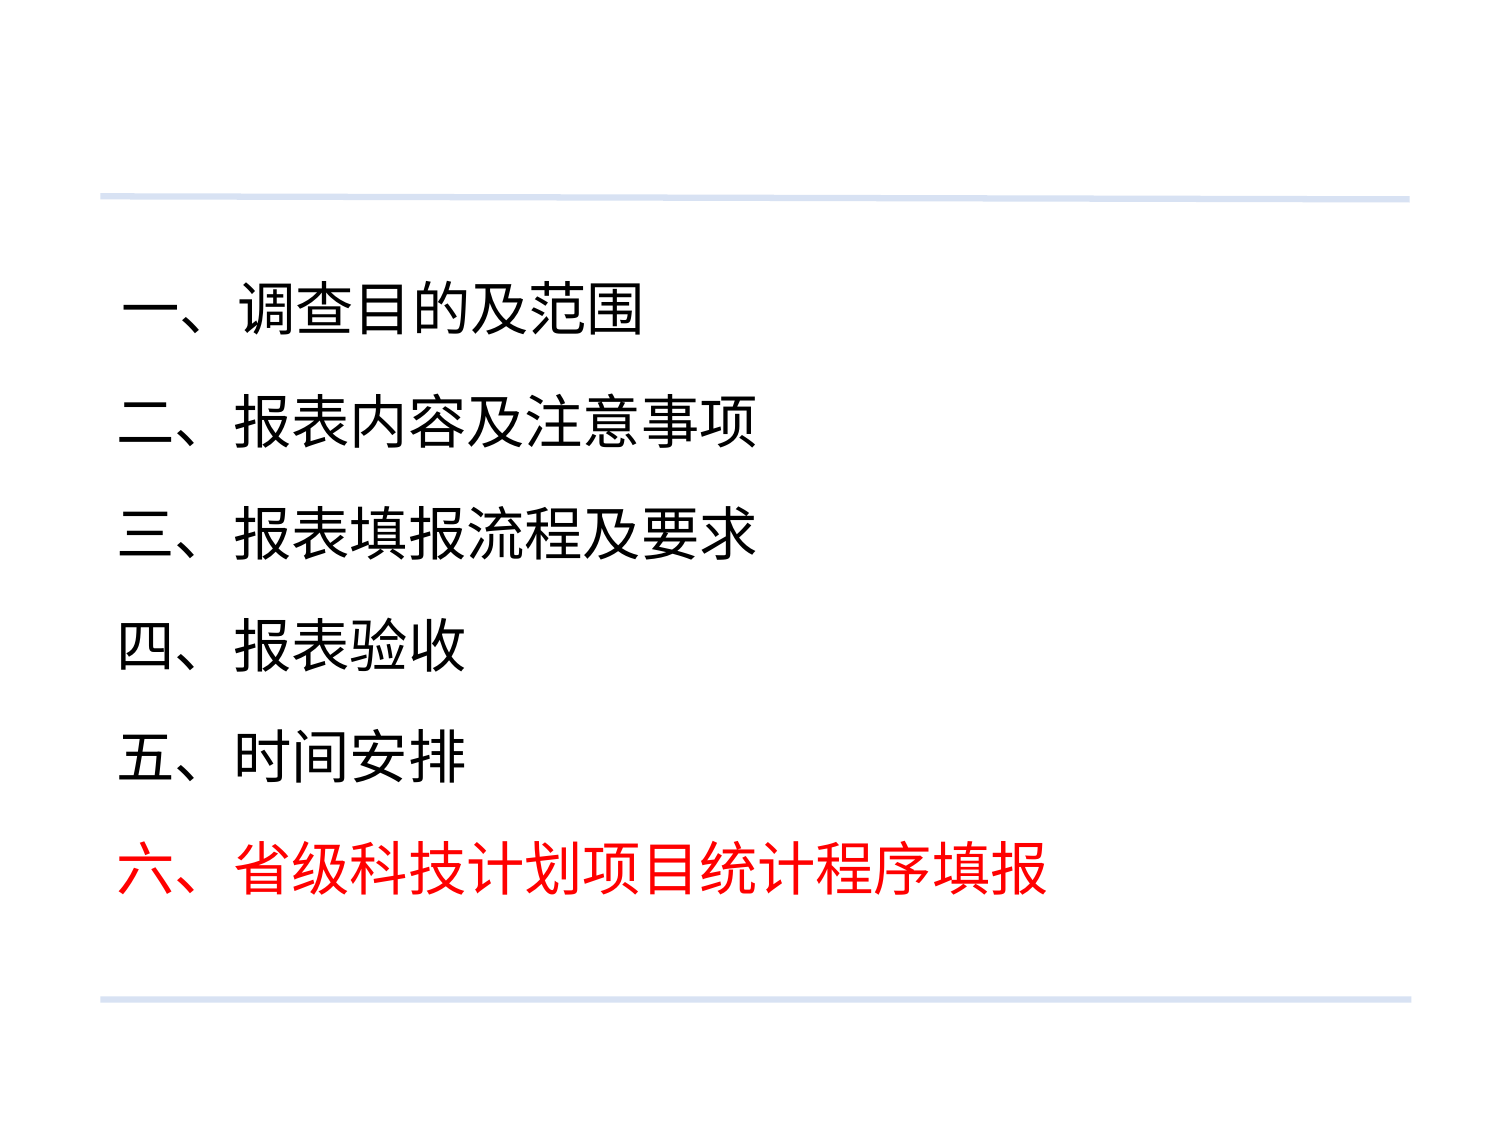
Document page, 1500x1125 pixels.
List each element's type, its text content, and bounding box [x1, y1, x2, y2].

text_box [100, 195, 1410, 200]
list 一、调查目的及范围 二、报表内容及注意事项 三、报表填报流程及要求 四、报表验收 五、时间安排 六、省级科技计划项目统计程序填报 [75, 208, 1425, 941]
